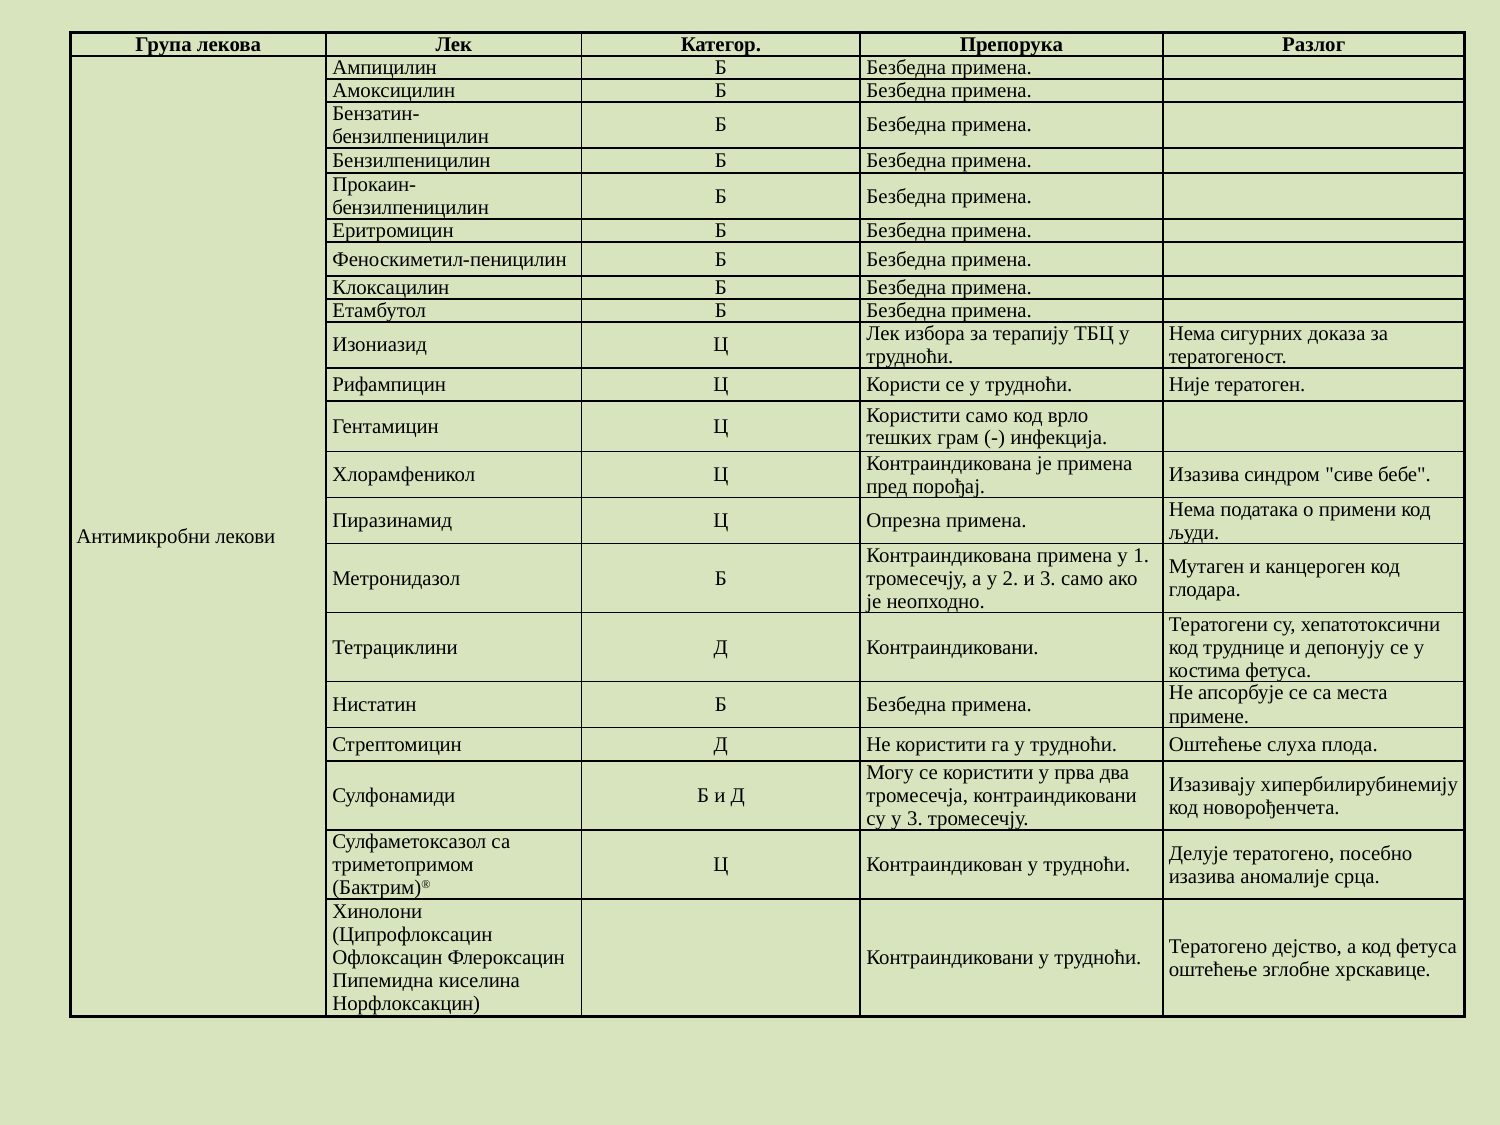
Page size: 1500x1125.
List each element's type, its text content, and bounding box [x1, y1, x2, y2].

table_cell Није тератоген. [1164, 369, 1463, 400]
table_header Препорука [861, 34, 1162, 55]
table_cell Користити само код врло тешких грам (-) инфекција. [861, 402, 1162, 451]
table_cell Нема сигурних доказа за тератогеност. [1164, 323, 1463, 367]
table_cell Метронидазол [327, 544, 581, 612]
table_cell Контраиндиковани у трудноћи. [861, 900, 1162, 1015]
table_cell [1164, 300, 1463, 321]
table_cell Сулфонамиди [327, 762, 581, 829]
table_cell Б [582, 57, 859, 78]
table_cell Бензилпеницилин [327, 149, 581, 172]
table_cell Ампицилин [327, 57, 581, 78]
table_cell Безбедна примена. [861, 682, 1162, 727]
table_cell Безбедна примена. [861, 174, 1162, 218]
table_cell Феноскиметил-пеницилин [327, 243, 581, 275]
table_cell Изазивају хипербилирубинемију код новорођенчета. [1164, 762, 1463, 829]
table_cell Изониазид [327, 323, 581, 367]
table_cell Не апсорбује се са места примене. [1164, 682, 1463, 727]
table_cell Безбедна примена. [861, 220, 1162, 241]
table_cell [1164, 149, 1463, 172]
table_cell Б и Д [582, 762, 859, 829]
table_cell Делује тератогено, посебно изазива аномалије срца. [1164, 831, 1463, 898]
table_cell Безбедна примена. [861, 103, 1162, 147]
table_cell Безбедна примена. [861, 243, 1162, 275]
table_cell Етамбутол [327, 300, 581, 321]
table_cell Контраиндикован у трудноћи. [861, 831, 1162, 898]
table_header Разлог [1164, 34, 1463, 55]
table_cell [1164, 243, 1463, 275]
table_cell Амоксицилин [327, 80, 581, 101]
table_cell Рифампицин [327, 369, 581, 400]
table_cell [582, 900, 859, 1015]
table_cell Безбедна примена. [861, 300, 1162, 321]
table_cell Б [582, 80, 859, 101]
table_cell Клоксацилин [327, 277, 581, 298]
table_cell Д [582, 728, 859, 760]
table_cell Контраиндиковани. [861, 613, 1162, 681]
table_cell Не користити га у трудноћи. [861, 728, 1162, 760]
table_cell [1164, 174, 1463, 218]
table_header Категор. [582, 34, 859, 55]
table_cell [1164, 277, 1463, 298]
table_cell Ц [582, 498, 859, 543]
table_cell Изазива синдром "сиве бебе". [1164, 452, 1463, 497]
table_cell Лек избора за терапију ТБЦ у трудноћи. [861, 323, 1162, 367]
table_cell Тетрациклини [327, 613, 581, 681]
table_cell Ц [582, 831, 859, 898]
table_cell Безбедна примена. [861, 277, 1162, 298]
table_cell [1164, 103, 1463, 147]
table_cell Стрептомицин [327, 728, 581, 760]
table_cell Б [582, 300, 859, 321]
table_cell Ц [582, 369, 859, 400]
table_cell Прокаин- бензилпеницилин [327, 174, 581, 218]
table_cell Б [582, 220, 859, 241]
table_cell Нистатин [327, 682, 581, 727]
table_cell Б [582, 149, 859, 172]
table_cell Користи се у трудноћи. [861, 369, 1162, 400]
table_cell Безбедна примена. [861, 149, 1162, 172]
table_cell Контраиндикована је примена пред порођај. [861, 452, 1162, 497]
table_cell Антимикробни лекови [72, 57, 325, 1015]
table_cell Б [582, 103, 859, 147]
table_cell Тератогени су, хепатотоксични код труднице и депонују се у костима фетуса. [1164, 613, 1463, 681]
table_cell Б [582, 544, 859, 612]
table_cell Д [582, 613, 859, 681]
table_cell [1164, 220, 1463, 241]
table_cell Ц [582, 323, 859, 367]
table_cell Пиразинамид [327, 498, 581, 543]
table_cell Гентамицин [327, 402, 581, 451]
table_cell Могу се користити у прва два тромесечја, контраиндиковани су у 3. тромесечју. [861, 762, 1162, 829]
table_cell Хинолони (Ципрофлоксацин Офлоксацин Флероксацин Пипемидна киселина Норфлоксакцин) [327, 900, 581, 1015]
table_cell [1164, 57, 1463, 78]
table_cell Хлорамфеникол [327, 452, 581, 497]
table_cell Нема података о примени код људи. [1164, 498, 1463, 543]
table_cell Тератогено дејство, а код фетуса оштећење зглобне хрскавице. [1164, 900, 1463, 1015]
table_cell Мутаген и канцероген код глодара. [1164, 544, 1463, 612]
table_cell Контраиндикована примена у 1. тромесечју, а у 2. и 3. само ако је неопходно. [861, 544, 1162, 612]
table_cell Ц [582, 402, 859, 451]
table_header Група лекова [72, 34, 325, 55]
table_header Лек [327, 34, 581, 55]
table_cell Опрезна примена. [861, 498, 1162, 543]
table_cell Безбедна примена. [861, 80, 1162, 101]
table_cell Б [582, 682, 859, 727]
table_cell Оштећење слуха плода. [1164, 728, 1463, 760]
table_cell Сулфаметоксазол са триметопримом (Бактрим)® [327, 831, 581, 898]
table_cell Б [582, 277, 859, 298]
table_cell Бензатин-бензилпеницилин [327, 103, 581, 147]
table_cell Еритромицин [327, 220, 581, 241]
table_cell Безбедна примена. [861, 57, 1162, 78]
table_cell [1164, 80, 1463, 101]
table_cell Б [582, 243, 859, 275]
table_cell Б [582, 174, 859, 218]
table_cell [1164, 402, 1463, 451]
table_cell Ц [582, 452, 859, 497]
